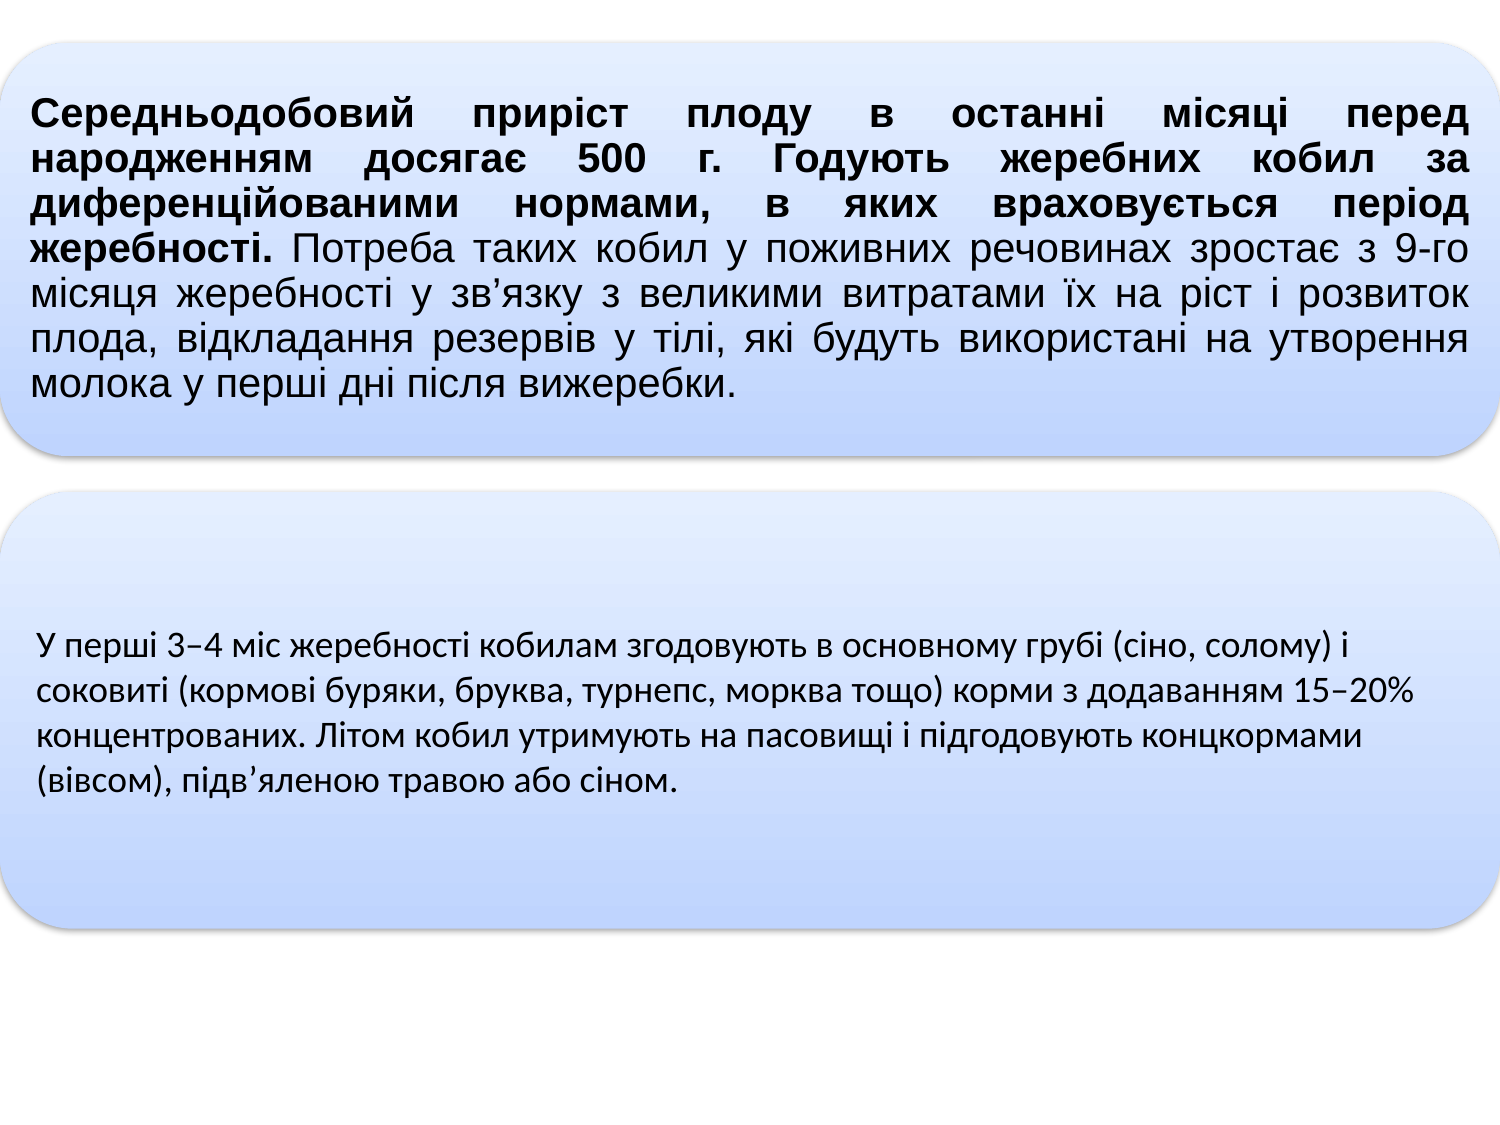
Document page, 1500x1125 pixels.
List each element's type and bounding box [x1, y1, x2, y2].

text_box [0, 42, 1500, 457]
text_box [0, 491, 1500, 929]
